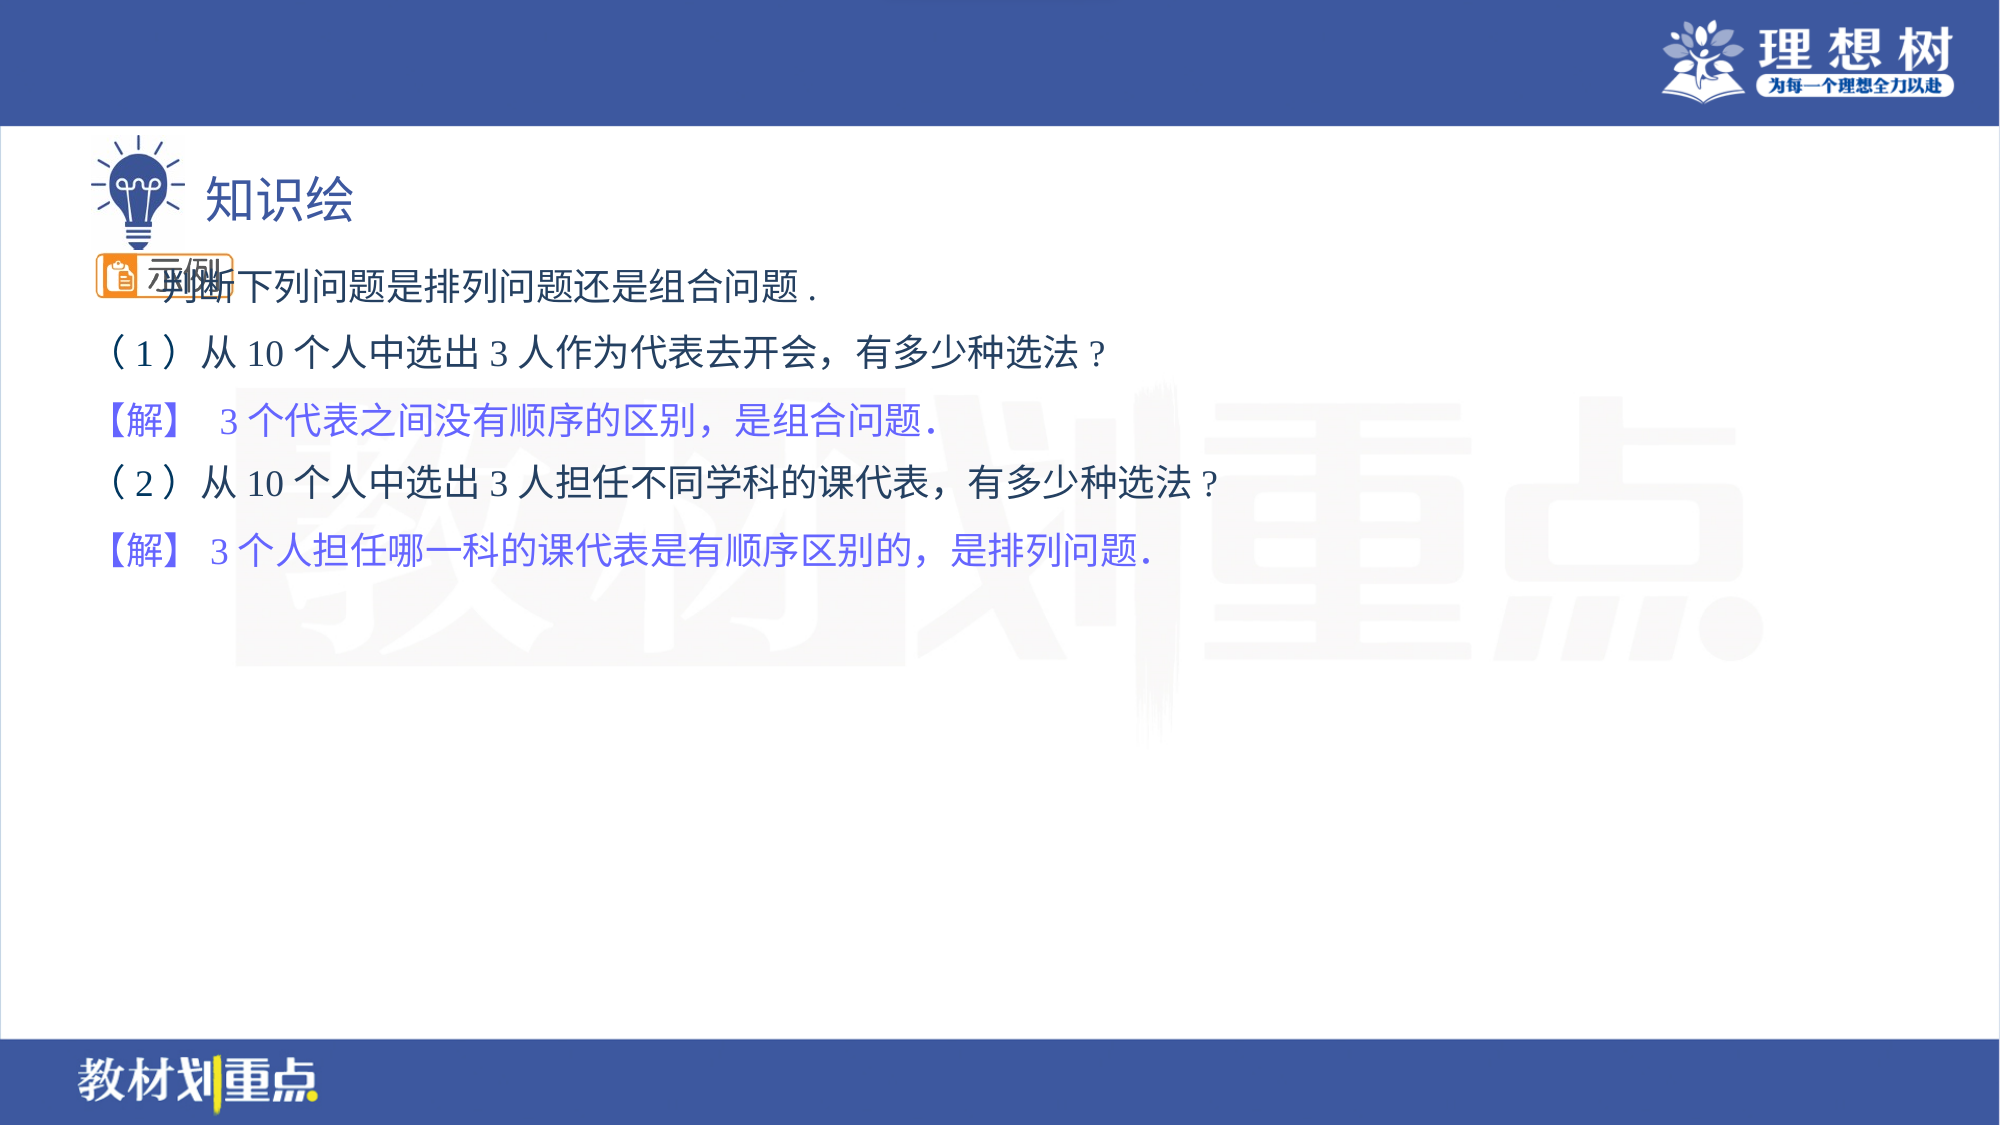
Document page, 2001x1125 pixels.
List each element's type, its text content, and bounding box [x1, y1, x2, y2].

text_box 【解】 3个代表之间没有顺序的区别，是组合问题． [88, 375, 1911, 435]
text_box （2）从10个人中选出3人担任不同学科的课代表，有多少种选法? [88, 437, 1911, 498]
text_box 判断下列问题是排列问题还是组合问题. [185, 240, 1911, 301]
text_box 知识绘 [205, 155, 501, 240]
picture [0, 0, 2000, 1125]
text_box （1）从10个人中选出3人作为代表去开会，有多少种选法? [88, 307, 1911, 368]
text_box 【解】3个人担任哪一科的课代表是有顺序区别的，是排列问题． [88, 505, 1911, 566]
